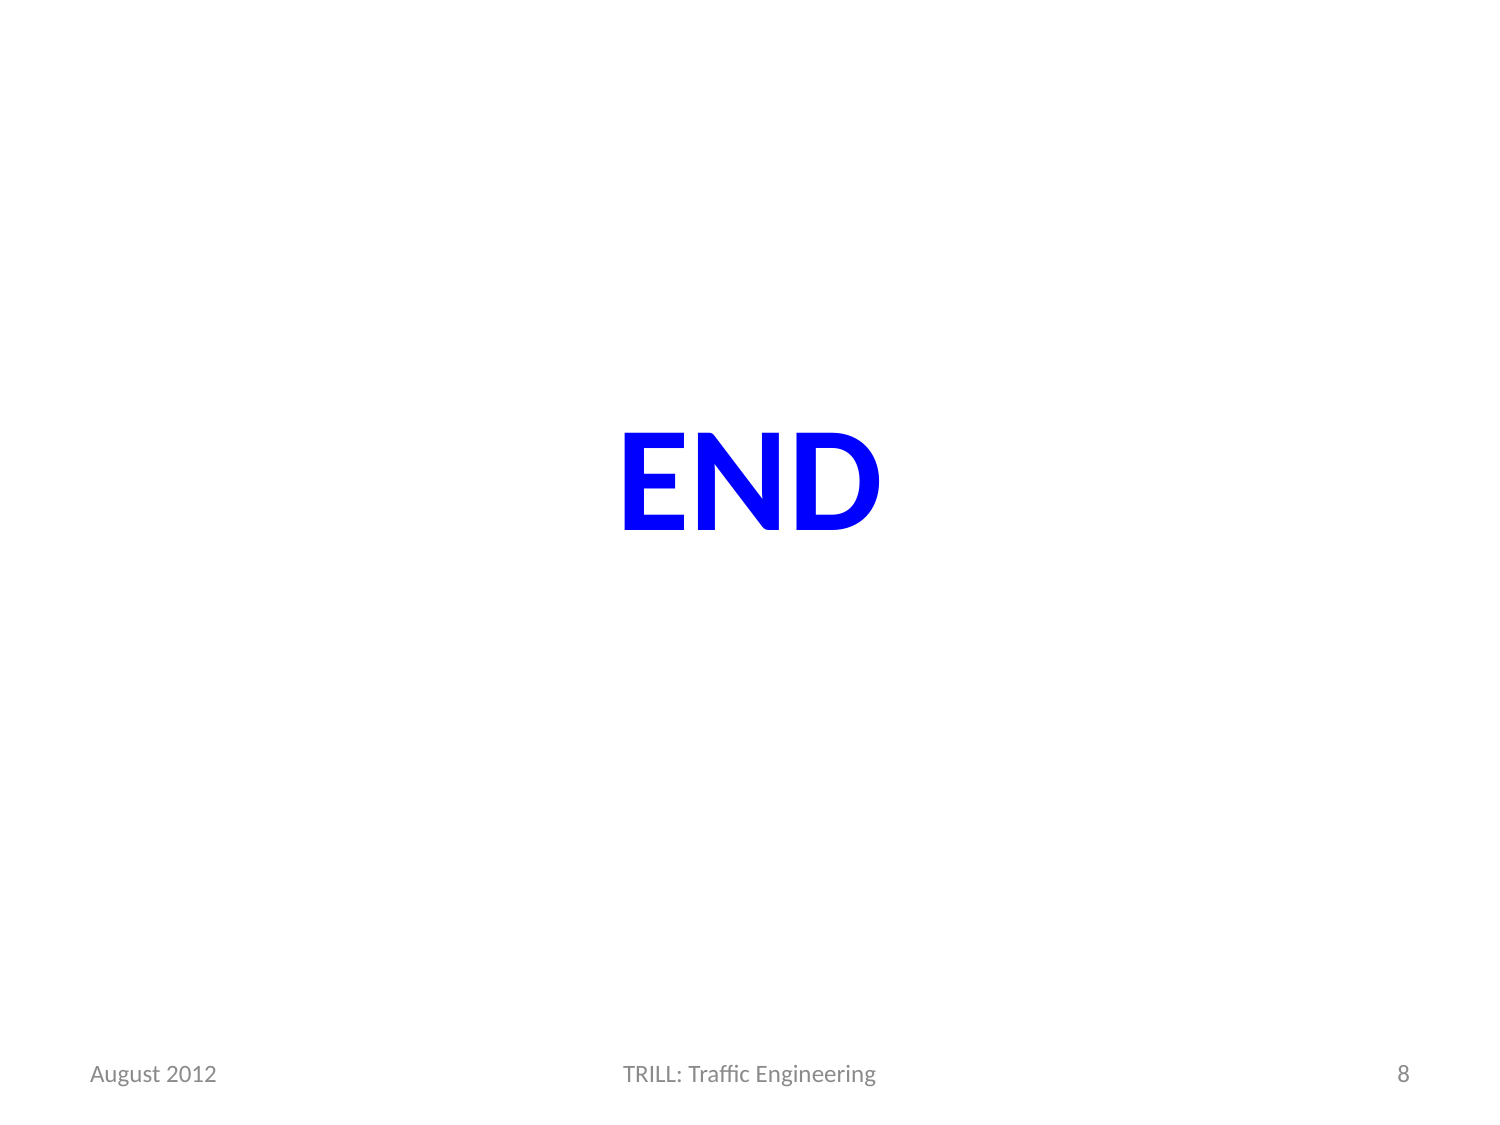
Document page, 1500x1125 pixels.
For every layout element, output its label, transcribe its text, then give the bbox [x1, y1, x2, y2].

title END [112, 349, 1388, 591]
slide_number 8 [1074, 1042, 1425, 1103]
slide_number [75, 1042, 425, 1103]
footer TRILL: Traffic Engineering [512, 1042, 988, 1103]
